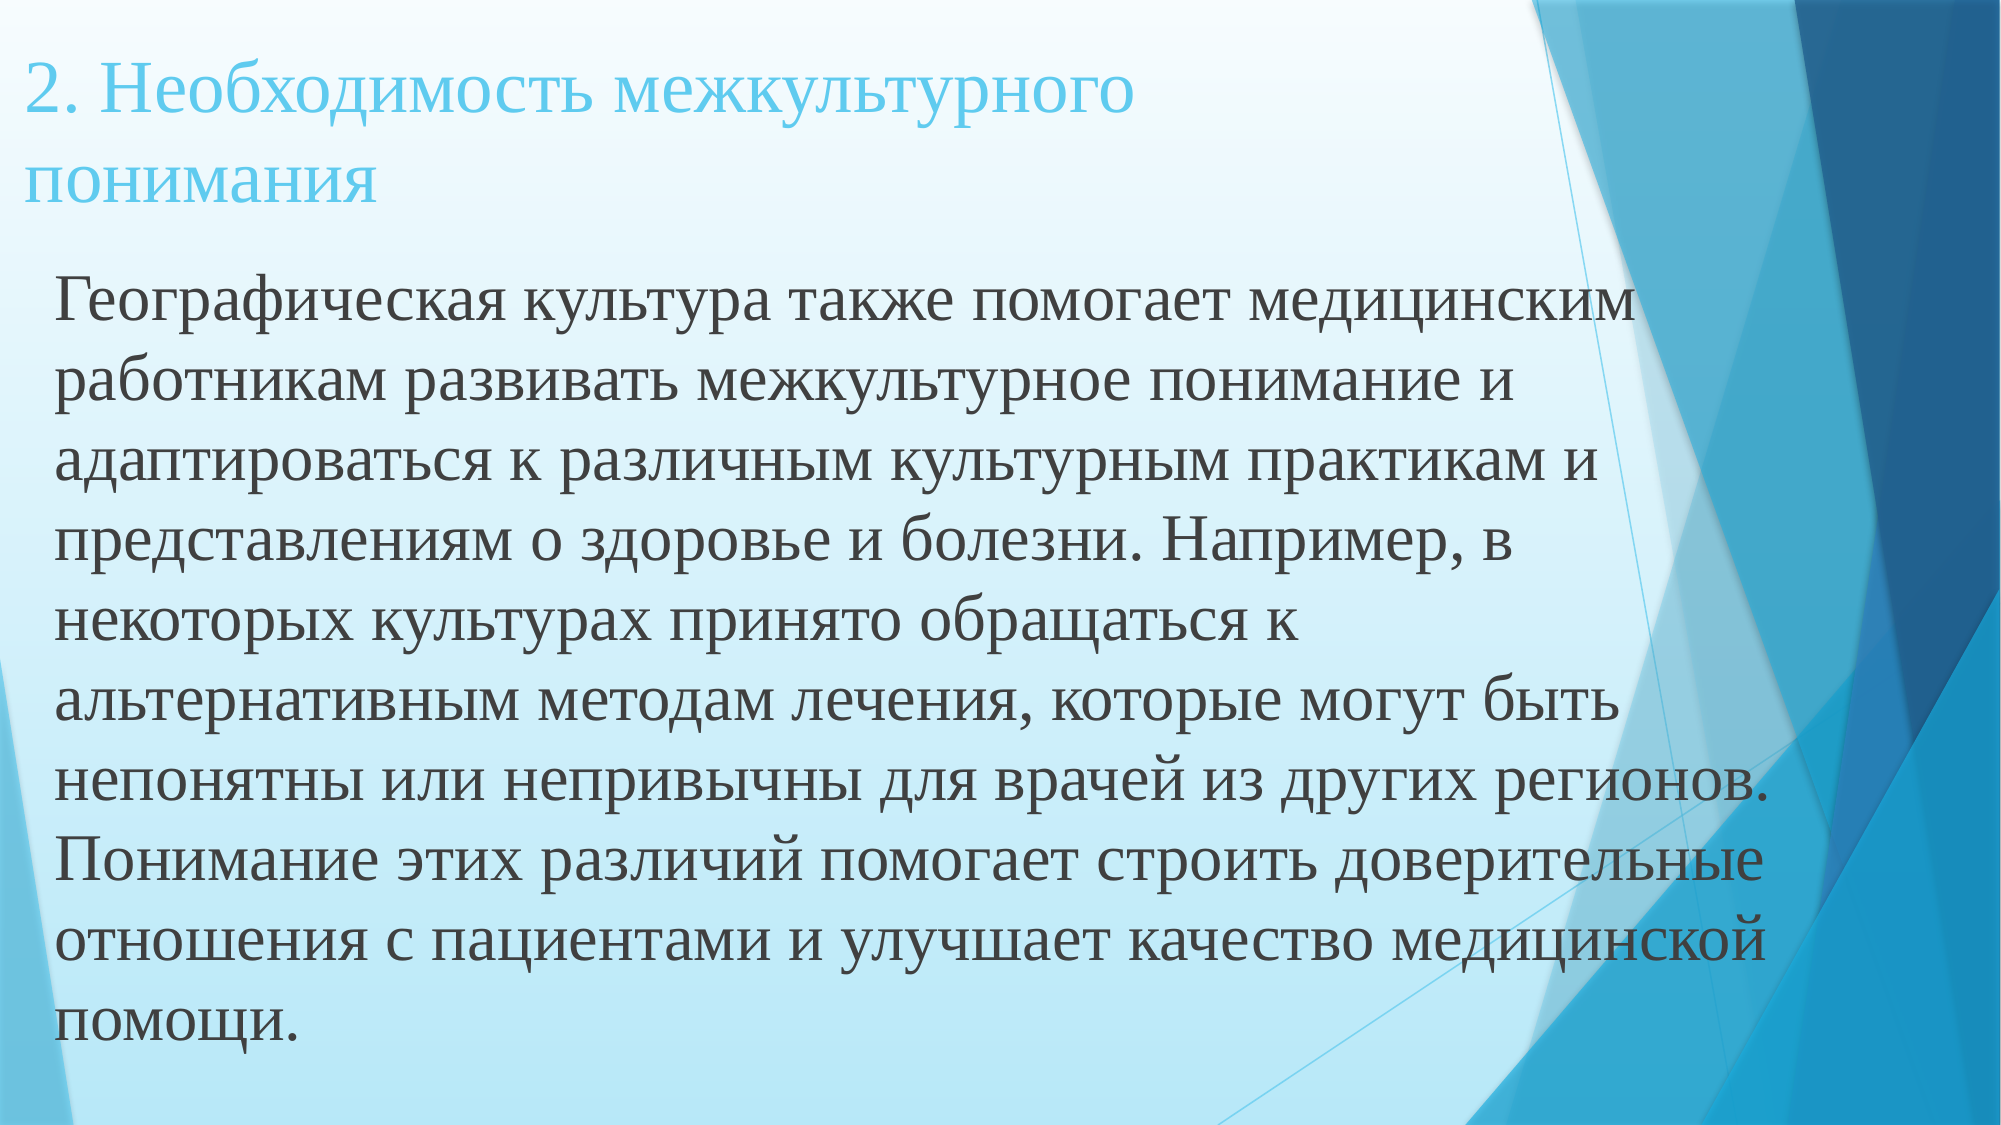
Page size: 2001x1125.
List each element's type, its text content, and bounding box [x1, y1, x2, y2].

list Географическая культура также помогает медицинским работникам развивать межкультурное понимание и адаптироваться к различным культурным практикам и представлениям о здоровье и болезни. Например, в некоторых культурах принято обращаться к альтернативным методам лечения, которые могут быть непонятны или непривычны для врачей из других регионов. Понимание этих различий помогает строить доверительные отношения с пациентами и улучшает качество медицинской помощи. [39, 246, 1792, 884]
title 2. Необходимость межкультурного понимания [9, 29, 1421, 247]
